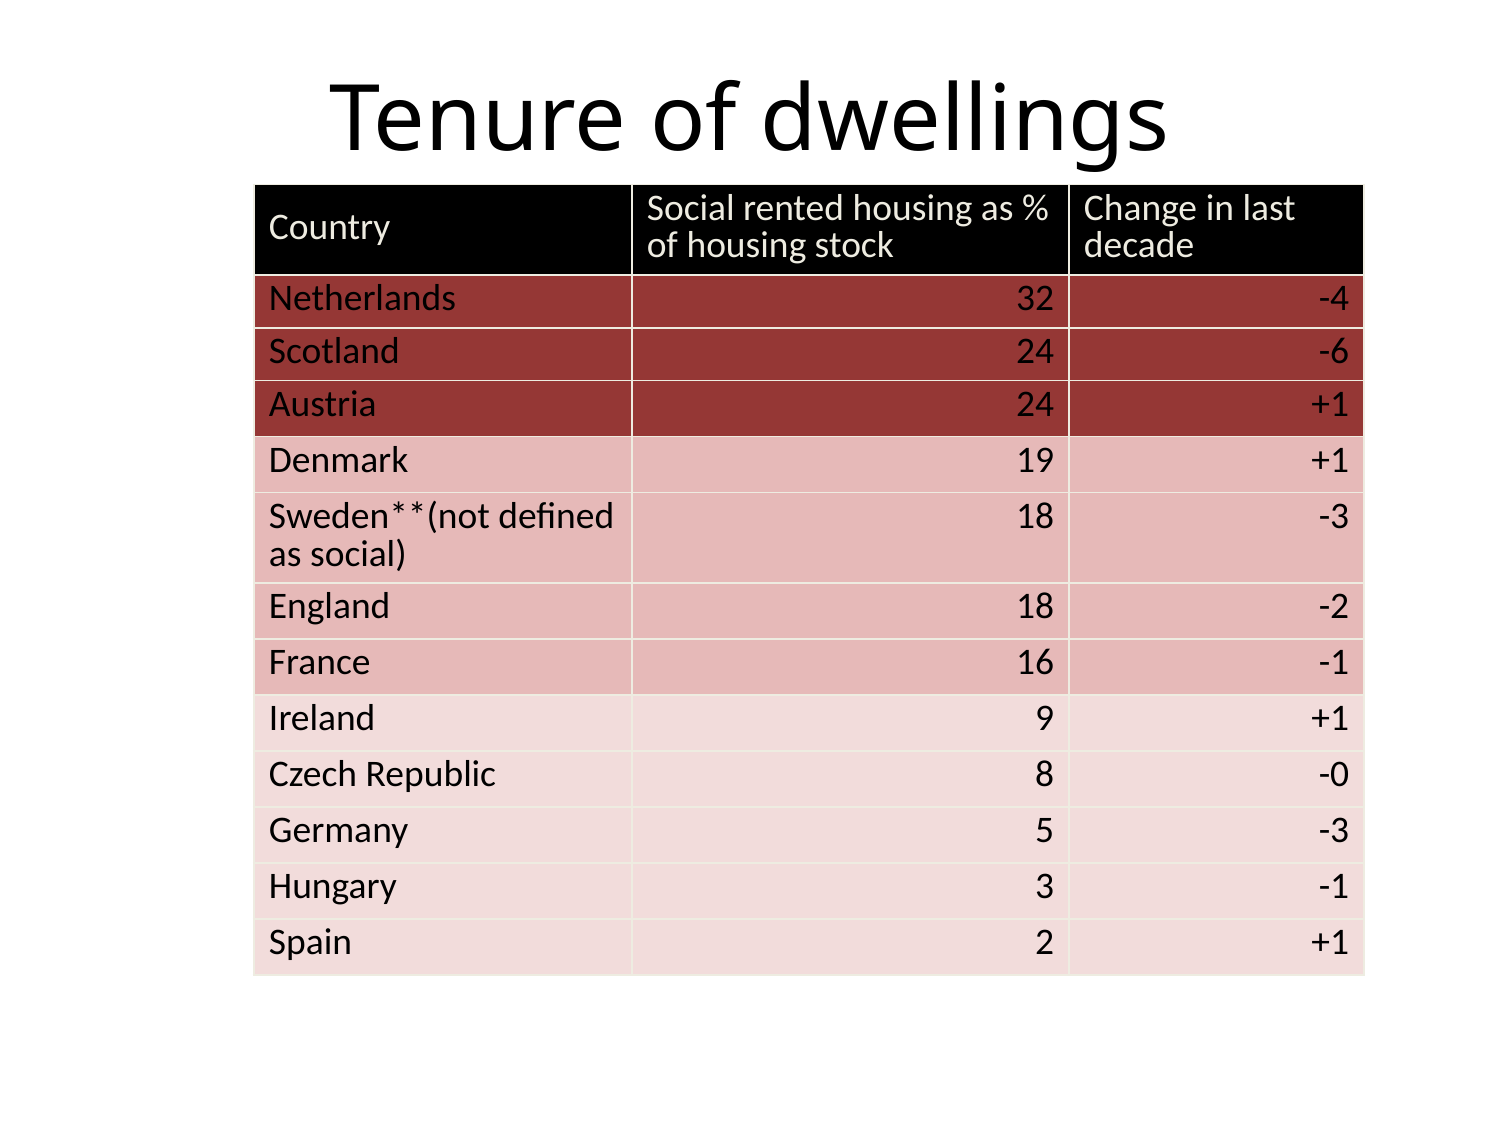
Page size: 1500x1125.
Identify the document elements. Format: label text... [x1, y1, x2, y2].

table_cell +1 [1070, 696, 1363, 750]
table_cell 3 [633, 864, 1068, 918]
table_cell 9 [633, 696, 1068, 750]
table_cell Denmark [255, 437, 631, 492]
table_cell 32 [633, 276, 1068, 327]
table_cell -4 [1070, 276, 1363, 327]
table_cell 18 [633, 493, 1068, 582]
table_cell Austria [255, 381, 631, 436]
table_cell Hungary [255, 864, 631, 918]
table_cell -6 [1070, 329, 1363, 380]
table_cell -1 [1070, 640, 1363, 694]
table_cell -2 [1070, 584, 1363, 638]
table_cell 24 [633, 329, 1068, 380]
table_cell England [255, 584, 631, 638]
table_header Change in last decade [1070, 185, 1363, 274]
table_cell 16 [633, 640, 1068, 694]
table_cell Czech Republic [255, 752, 631, 806]
table_cell 24 [633, 381, 1068, 436]
table_cell Ireland [255, 696, 631, 750]
table_cell +1 [1070, 437, 1363, 492]
table_cell -3 [1070, 493, 1363, 582]
table_cell Germany [255, 808, 631, 862]
table_cell 5 [633, 808, 1068, 862]
table_header Country [255, 185, 631, 274]
table_cell +1 [1070, 920, 1363, 974]
table_header Social rented housing as % of housing stock [633, 185, 1068, 274]
table_cell +1 [1070, 381, 1363, 436]
table_cell Sweden**(not defined as social) [255, 493, 631, 582]
title Tenure of dwellings [112, 42, 1388, 185]
table_cell France [255, 640, 631, 694]
table_cell Spain [255, 920, 631, 974]
table_cell -0 [1070, 752, 1363, 806]
table_cell -1 [1070, 864, 1363, 918]
table_cell 2 [633, 920, 1068, 974]
table_cell Netherlands [255, 276, 631, 327]
table_cell 18 [633, 584, 1068, 638]
table_cell 8 [633, 752, 1068, 806]
table_cell Scotland [255, 329, 631, 380]
list [218, 326, 1394, 1002]
table_cell -3 [1070, 808, 1363, 862]
table_cell 19 [633, 437, 1068, 492]
